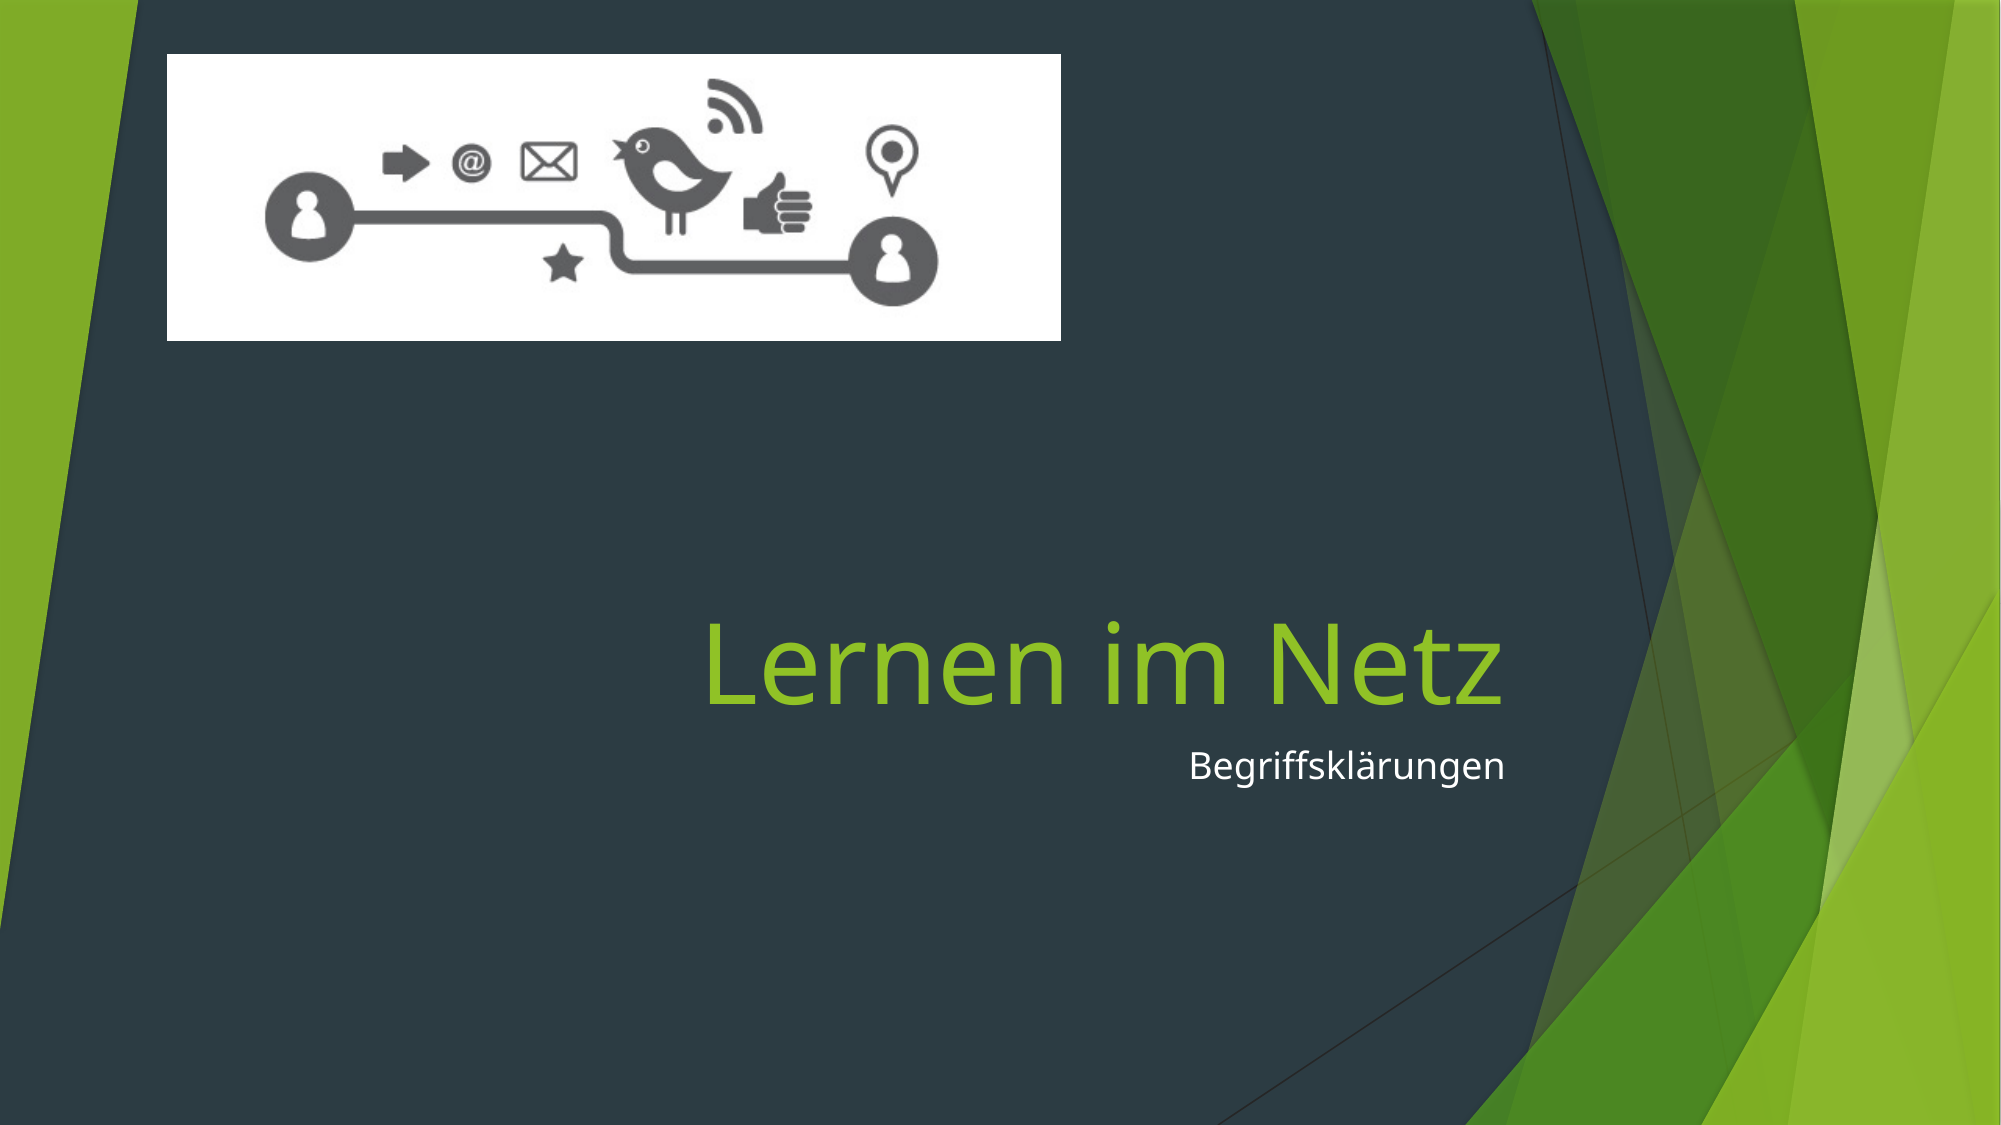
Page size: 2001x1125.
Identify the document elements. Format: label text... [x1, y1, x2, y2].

subtitle Begriffsklärungen [247, 734, 1522, 915]
title Lernen im Netz [247, 464, 1522, 734]
picture [166, 54, 1062, 342]
